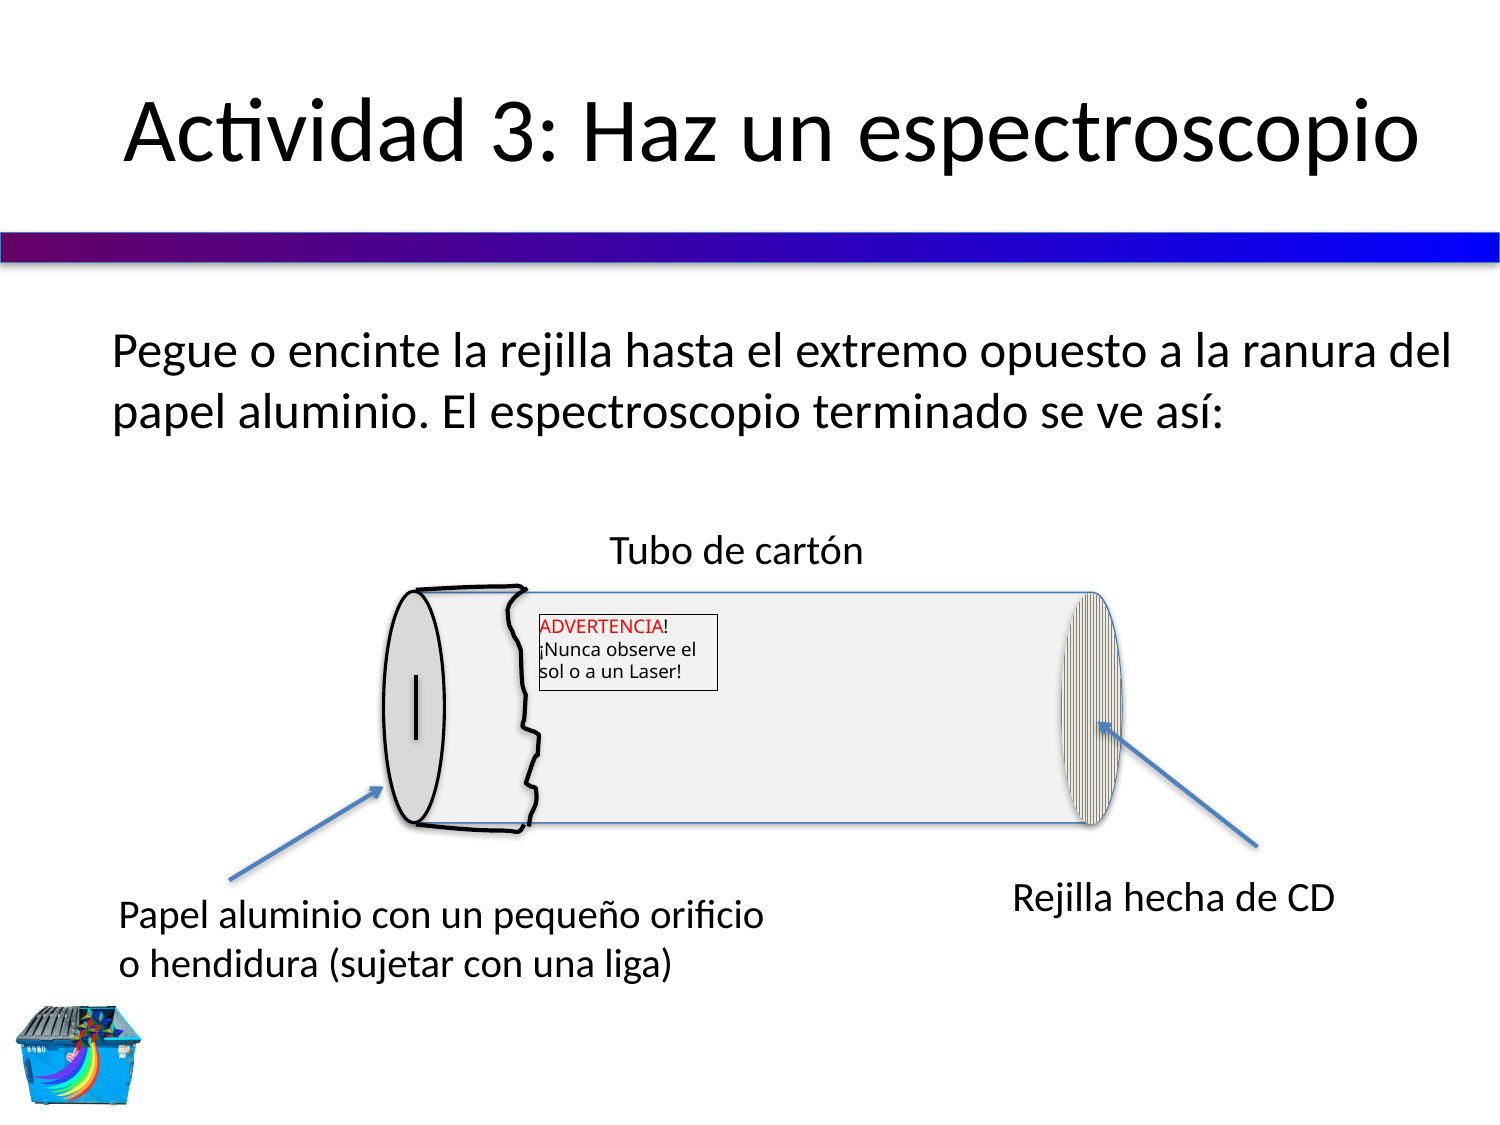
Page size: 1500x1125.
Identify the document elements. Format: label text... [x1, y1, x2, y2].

text_box Pegue o encinte la rejilla hasta el extremo opuesto a la ranura del papel aluminio. El espectroscopio terminado se ve así: [97, 309, 1472, 487]
text_box [530, 591, 1095, 824]
text_box [505, 586, 542, 827]
text_box Tubo de cartón [594, 515, 880, 581]
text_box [1097, 721, 1258, 848]
text_box [415, 822, 526, 835]
text_box Rejilla hecha de CD [997, 861, 1423, 928]
text_box [429, 597, 522, 822]
text_box ADVERTENCIA! ¡Nunca observe el sol o a un Laser! [539, 614, 718, 691]
picture [14, 1004, 143, 1107]
text_box [415, 583, 524, 592]
text_box [382, 590, 446, 824]
text_box [1060, 592, 1123, 826]
text_box Actividad 3: Haz un espectroscopio [108, 61, 1437, 187]
text_box Papel aluminio con un pequeño orificio o hendidura (sujetar con una liga) [103, 880, 783, 997]
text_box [228, 786, 384, 881]
